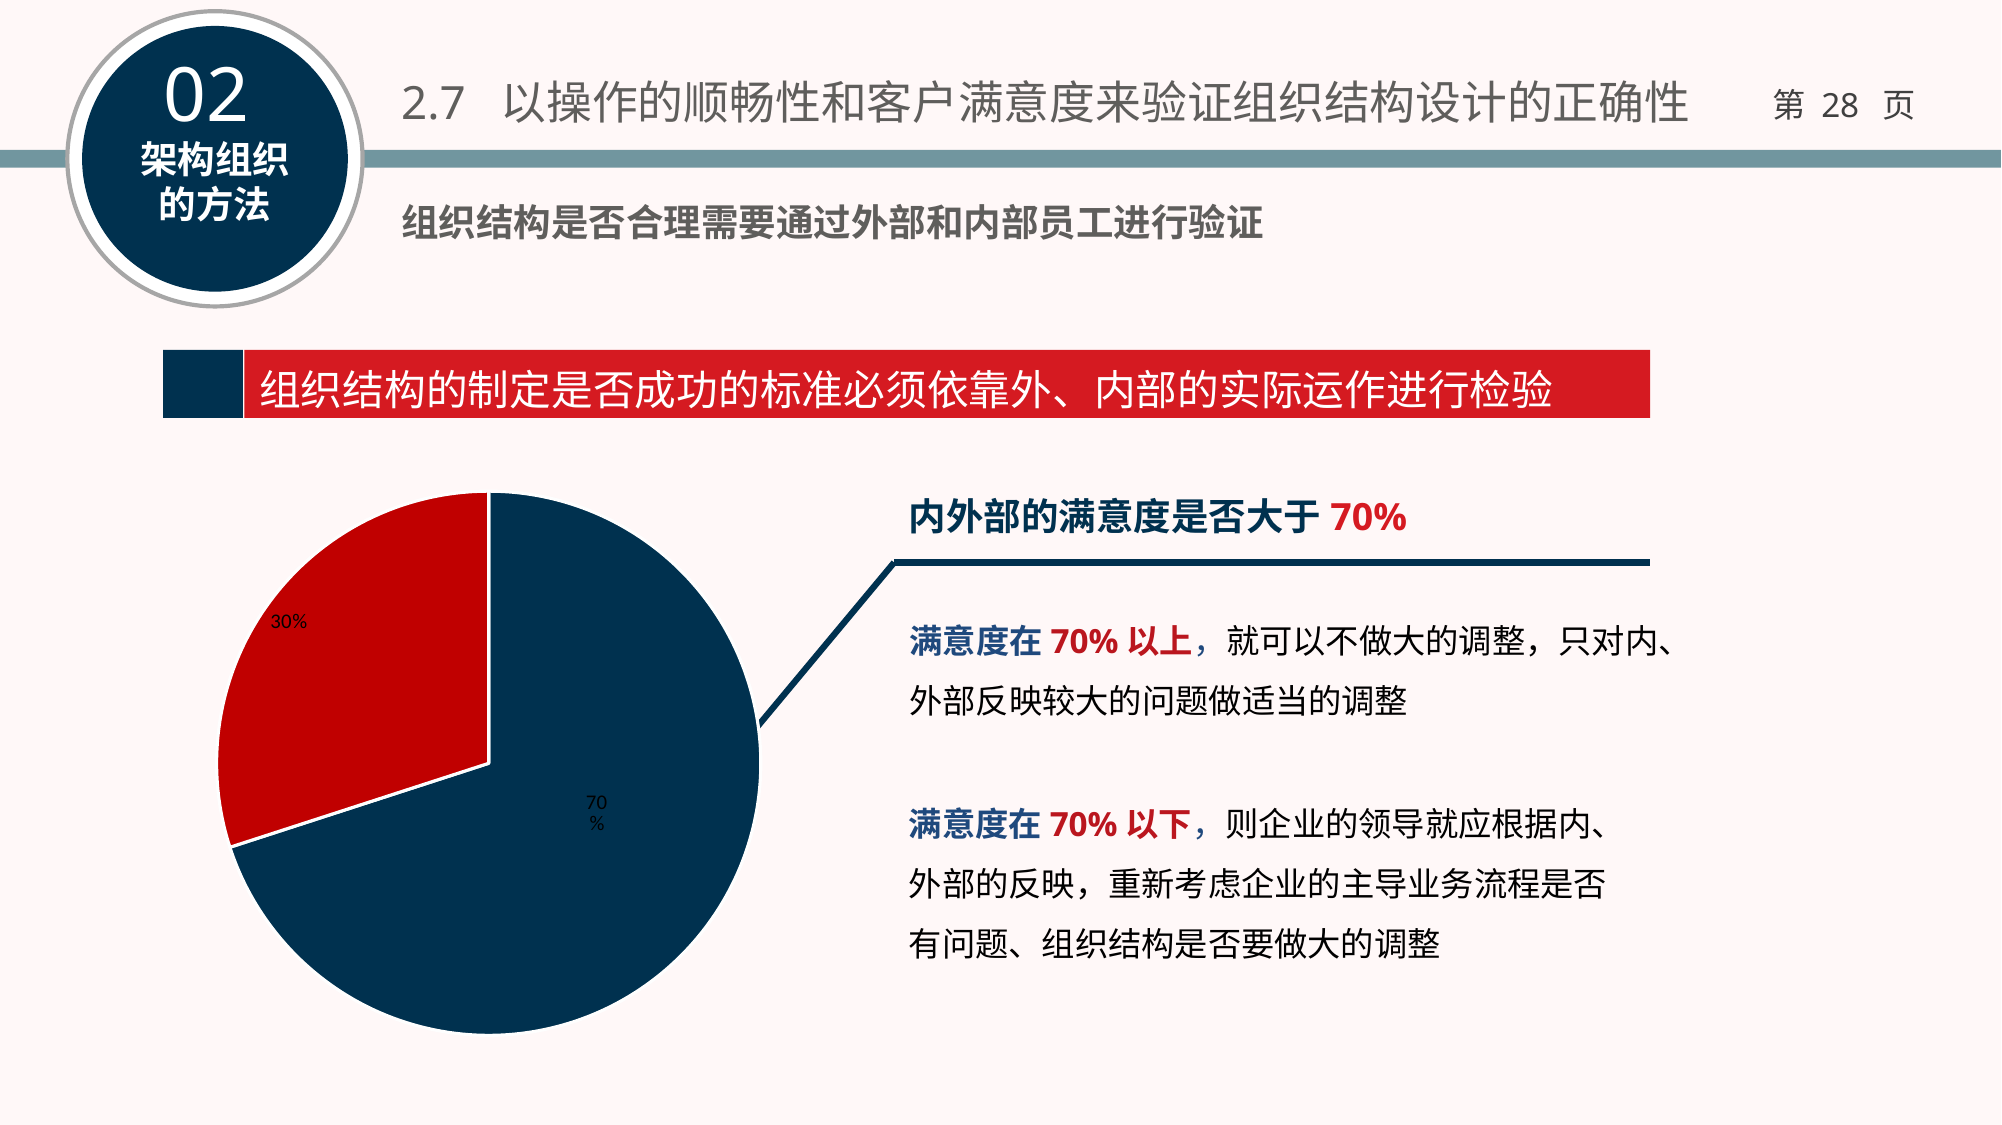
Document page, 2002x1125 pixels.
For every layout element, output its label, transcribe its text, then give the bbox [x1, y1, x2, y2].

text_box 组织结构的制定是否成功的标准必须依靠外、内部的实际运作进行检验 [244, 349, 1651, 418]
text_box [173, 479, 1675, 1048]
text_box [163, 349, 243, 418]
list 2.7 以操作的顺畅性和客户满意度来验证组织结构设计的正确性 [386, 66, 1722, 719]
